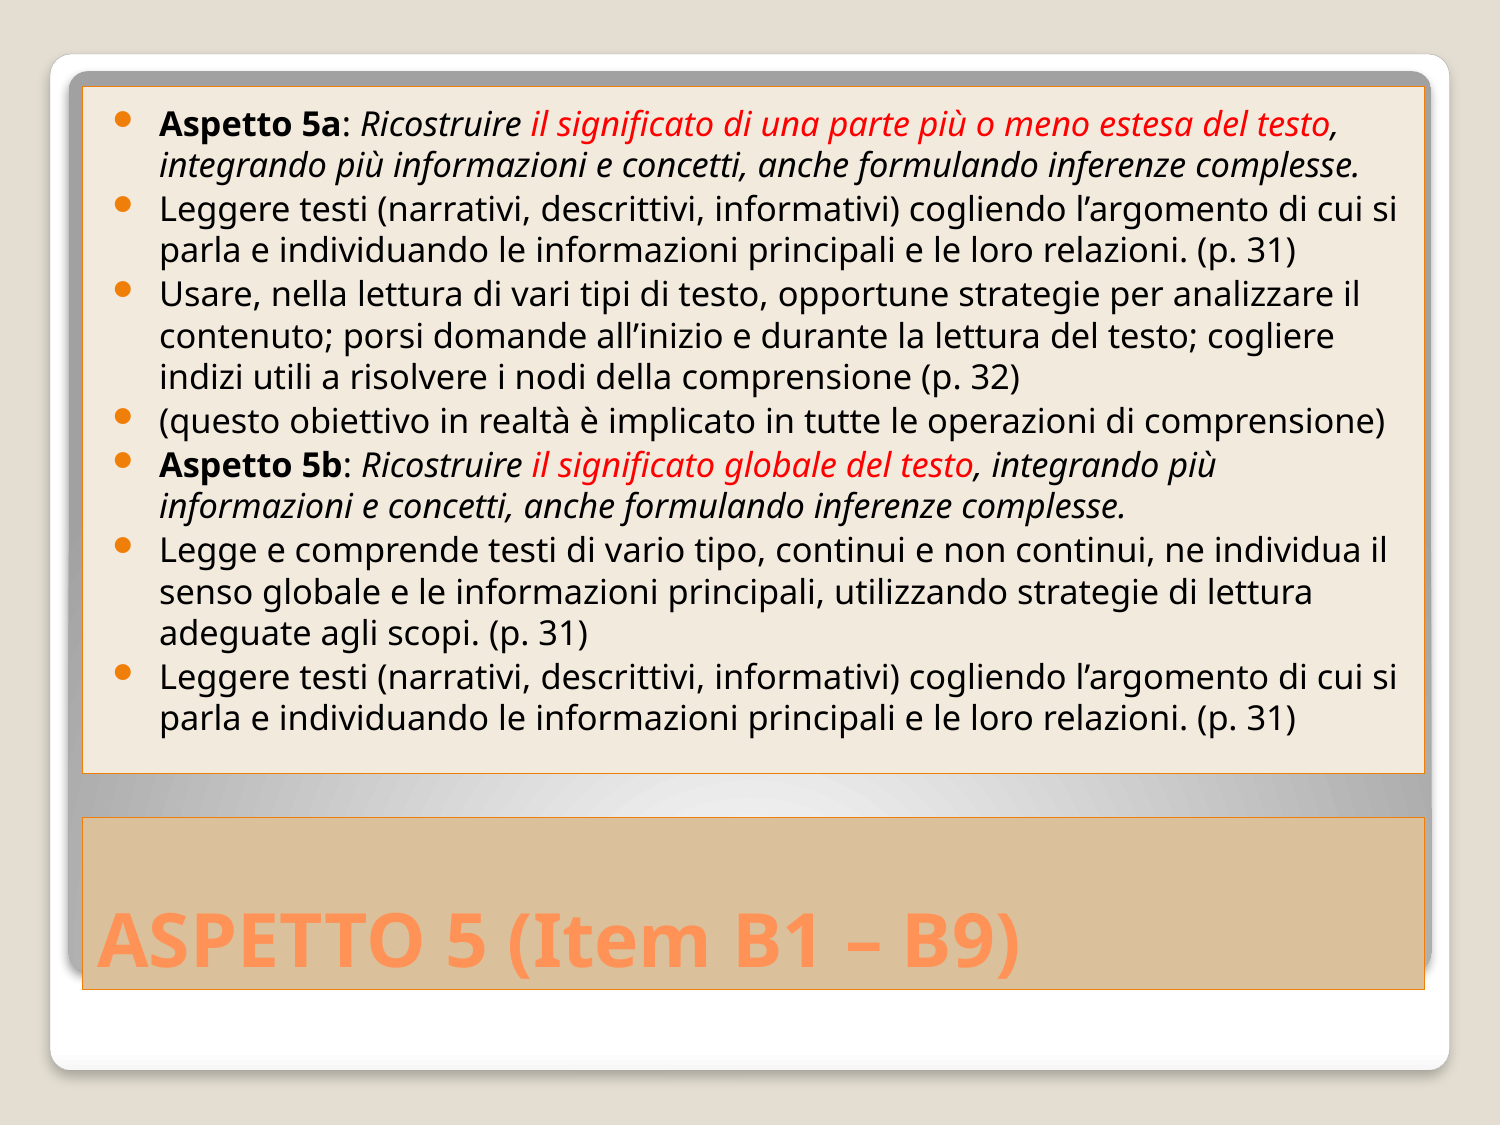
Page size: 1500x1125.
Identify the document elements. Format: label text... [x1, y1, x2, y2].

list Aspetto 5a: Ricostruire il significato di una parte più o meno estesa del testo, integrando più informazioni e concetti, anche formulando inferenze complesse. Leggere testi (narrativi, descrittivi, informativi) cogliendo l’argomento di cui si parla e individuando le informazioni principali e le loro relazioni. (p. 31) Usare, nella lettura di vari tipi di testo, opportune strategie per analizzare il contenuto; porsi domande all’inizio e durante la lettura del testo; cogliere indizi utili a risolvere i nodi della comprensione (p. 32) (questo obiettivo in realtà è implicato in tutte le operazioni di comprensione) Aspetto 5b: Ricostruire il significato globale del testo, integrando più informazioni e concetti, anche formulando inferenze complesse. Legge e comprende testi di vario tipo, continui e non continui, ne individua il senso globale e le informazioni principali, utilizzando strategie di lettura adeguate agli scopi. (p. 31) Leggere testi (narrativi, descrittivi, informativi) cogliendo l’argomento di cui si parla e individuando le informazioni principali e le loro relazioni. (p. 31) [82, 86, 1425, 774]
title ASPETTO 5 (Item B1 – B9) [82, 817, 1425, 990]
